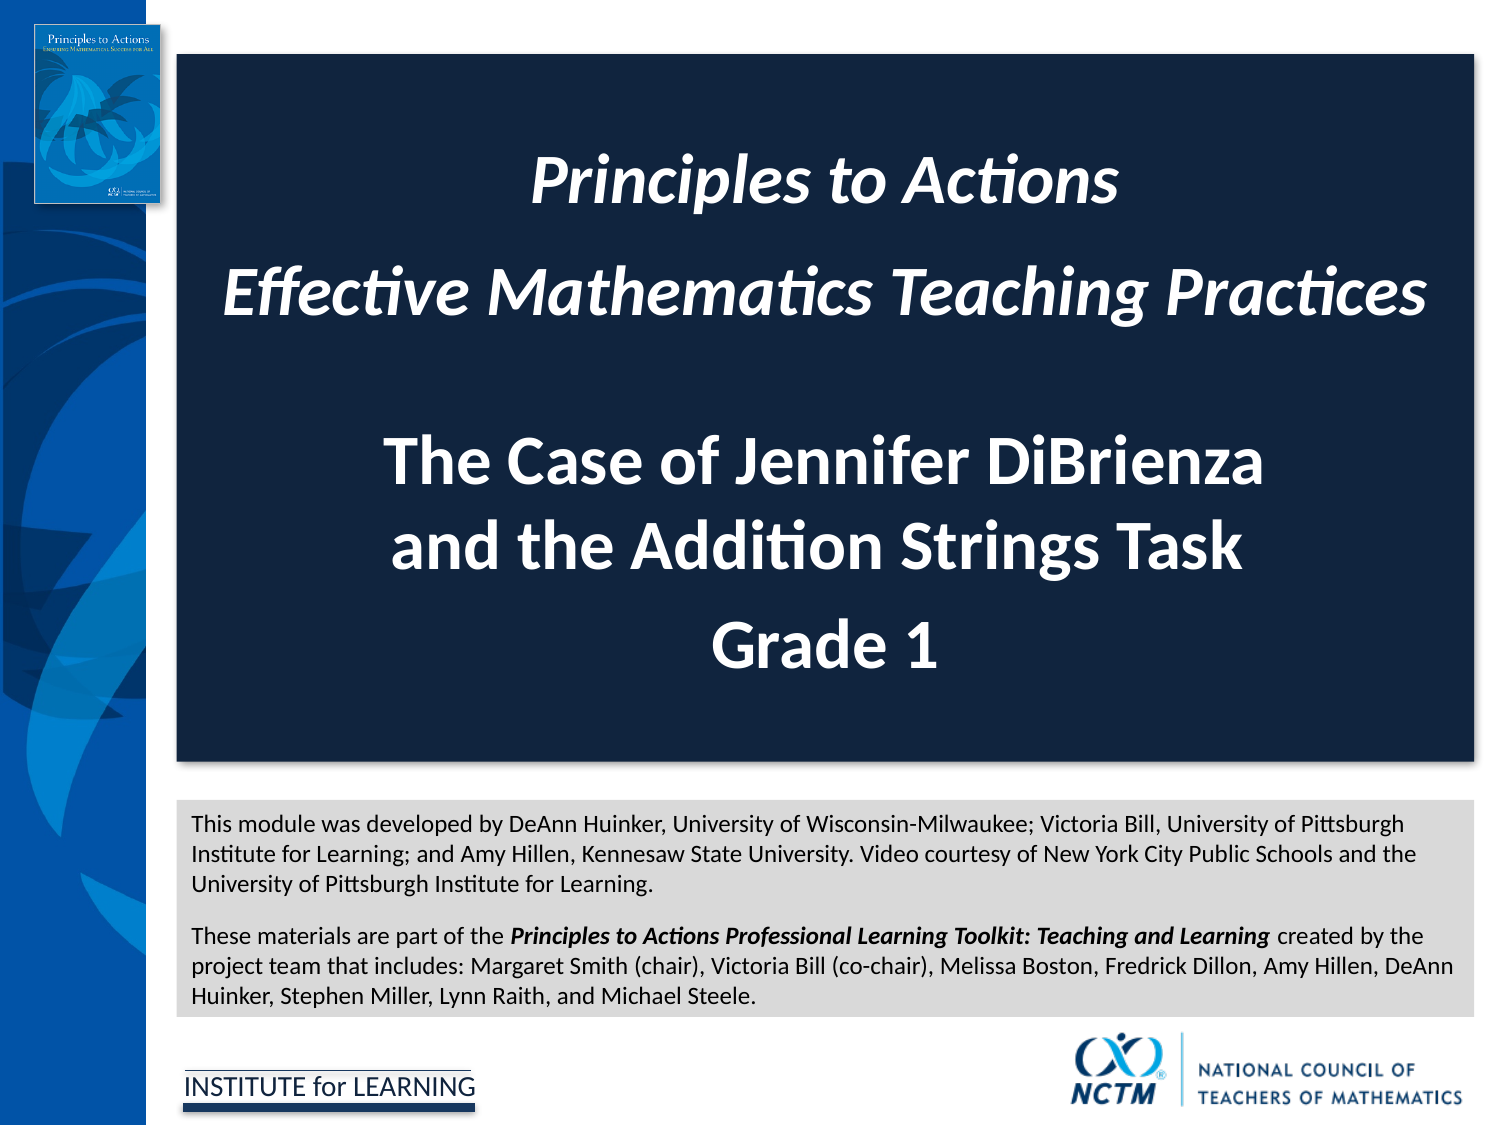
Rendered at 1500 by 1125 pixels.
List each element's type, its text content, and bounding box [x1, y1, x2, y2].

text_box Principles to Actions Effective Mathematics Teaching Practices The Case of Jennifer DiBrienza and the Addition Strings Task Grade 1 [176, 54, 1475, 762]
picture [0, 0, 146, 1125]
text_box This module was developed by DeAnn Huinker, University of Wisconsin-Milwaukee; Victoria Bill, University of Pittsburgh Institute for Learning; and Amy Hillen, Kennesaw State University. Video courtesy of New York City Public Schools and the University of Pittsburgh Institute for Learning. These materials are part of the Principles to Actions Professional Learning Toolkit: Teaching and Learning created by the project team that includes: Margaret Smith (chair), Victoria Bill (co-chair), Melissa Boston, Fredrick Dillon, Amy Hillen, DeAnn Huinker, Stephen Miller, Lynn Raith, and Michael Steele. [176, 799, 1475, 1017]
picture [35, 25, 160, 203]
